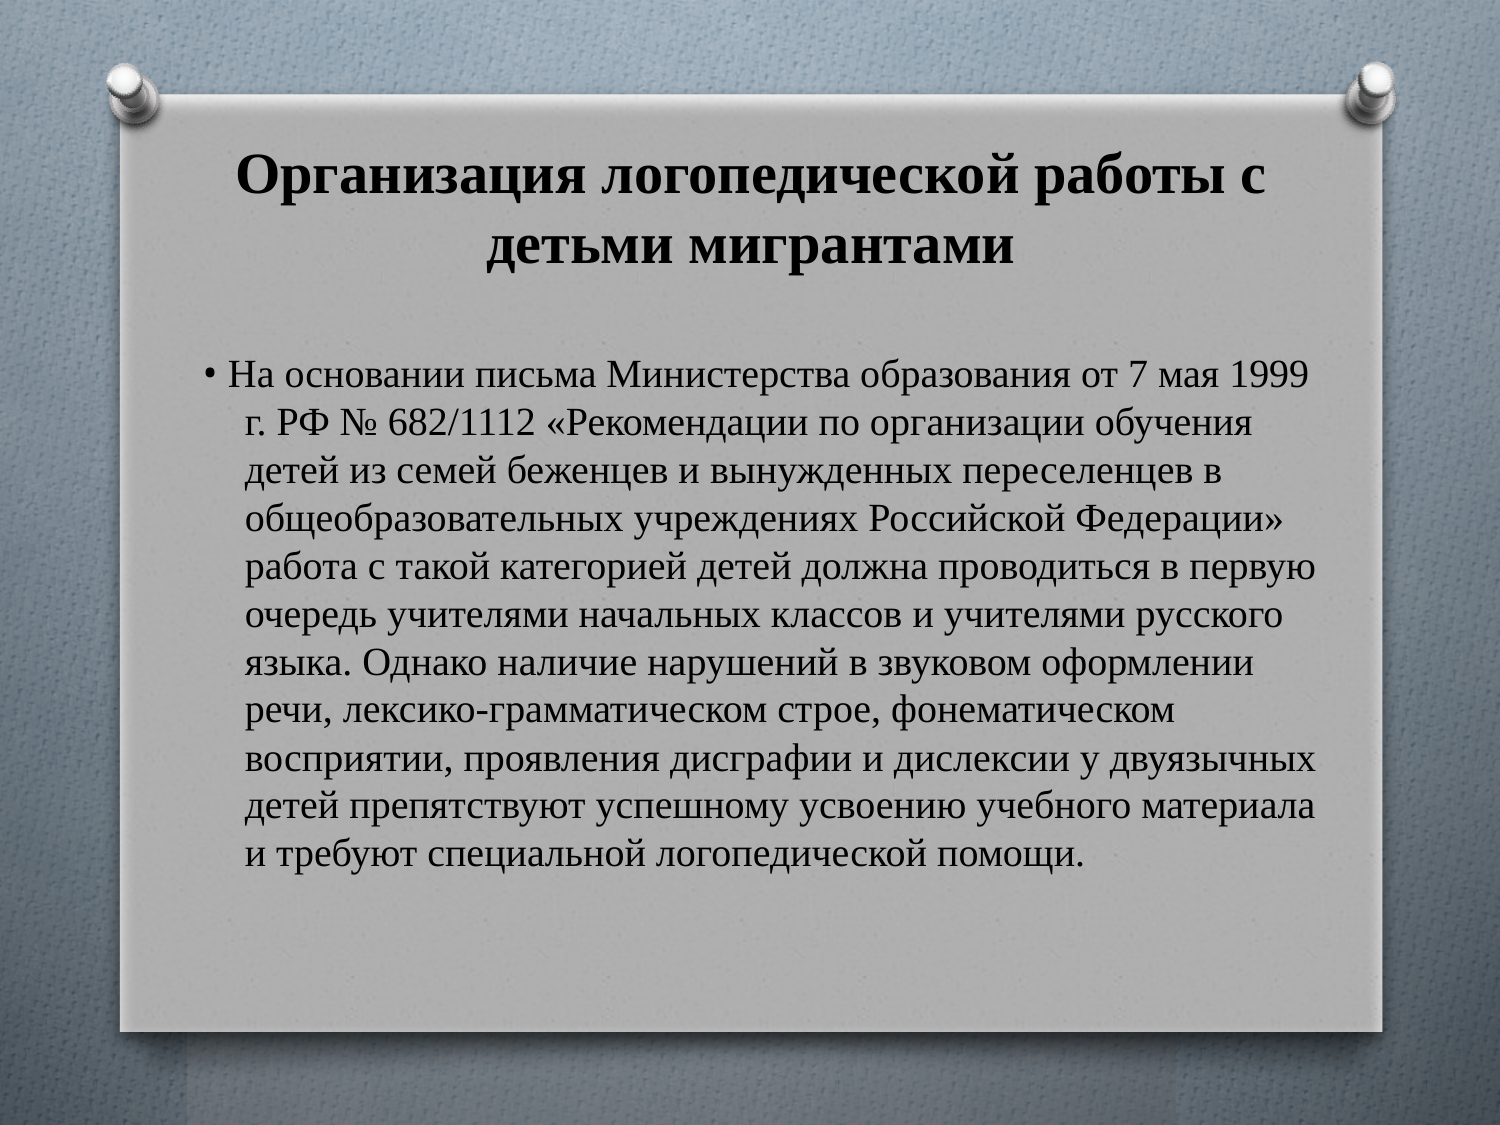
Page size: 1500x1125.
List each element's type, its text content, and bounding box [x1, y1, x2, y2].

title Организация логопедической работы с детьми мигрантами [179, 105, 1323, 305]
picture [1317, 35, 1439, 156]
picture [75, 29, 198, 153]
list • На основании письма Министерства образования от 7 мая 1999 г. РФ № 682/1112 «Рекомендации по организации обучения детей из семей беженцев и вынужденных переселенцев в общеобразовательных учреждениях Российской Федерации» работа с такой категорией детей должна проводиться в первую очередь учителями начальных классов и учителями русского языка. Однако наличие нарушений в звуковом оформлении речи, лексико-грамматическом строе, фонематическом восприятии, проявления дисграфии и дислексии у двуязычных детей препятствуют успешному усвоению учебного материала и требуют специальной логопедической помощи. [187, 339, 1336, 939]
